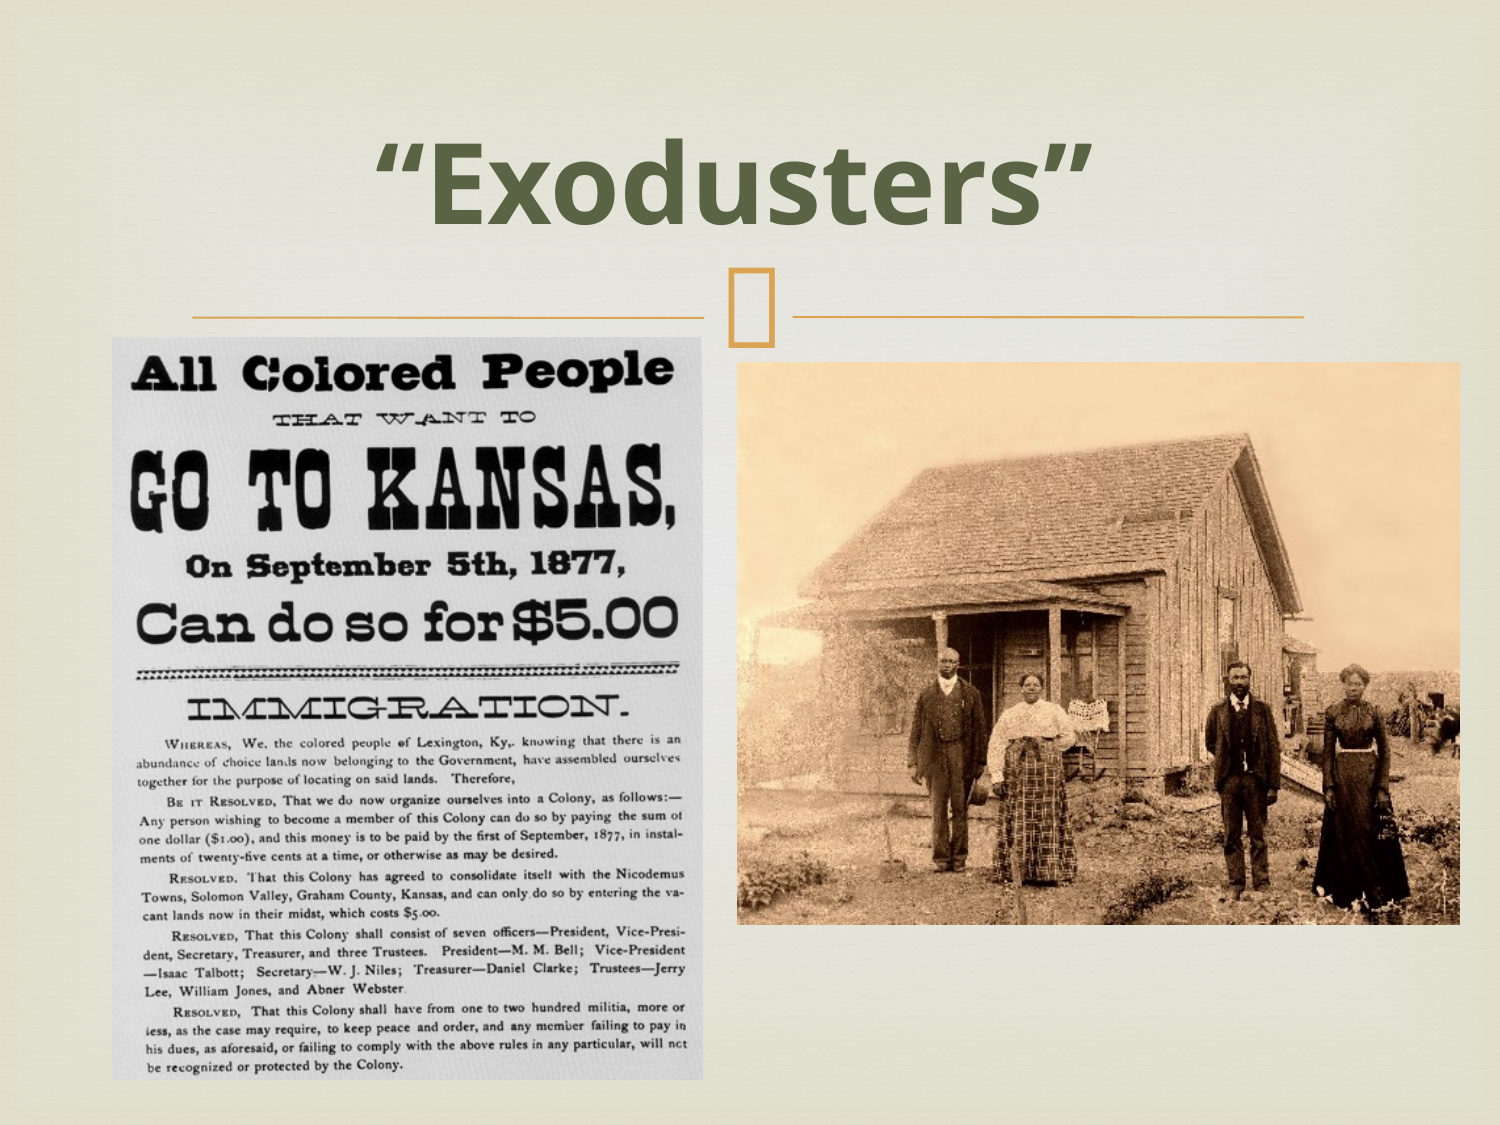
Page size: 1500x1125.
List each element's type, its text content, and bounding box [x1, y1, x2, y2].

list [111, 336, 704, 1081]
title “Exodusters” [112, 93, 1386, 267]
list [736, 361, 1461, 926]
